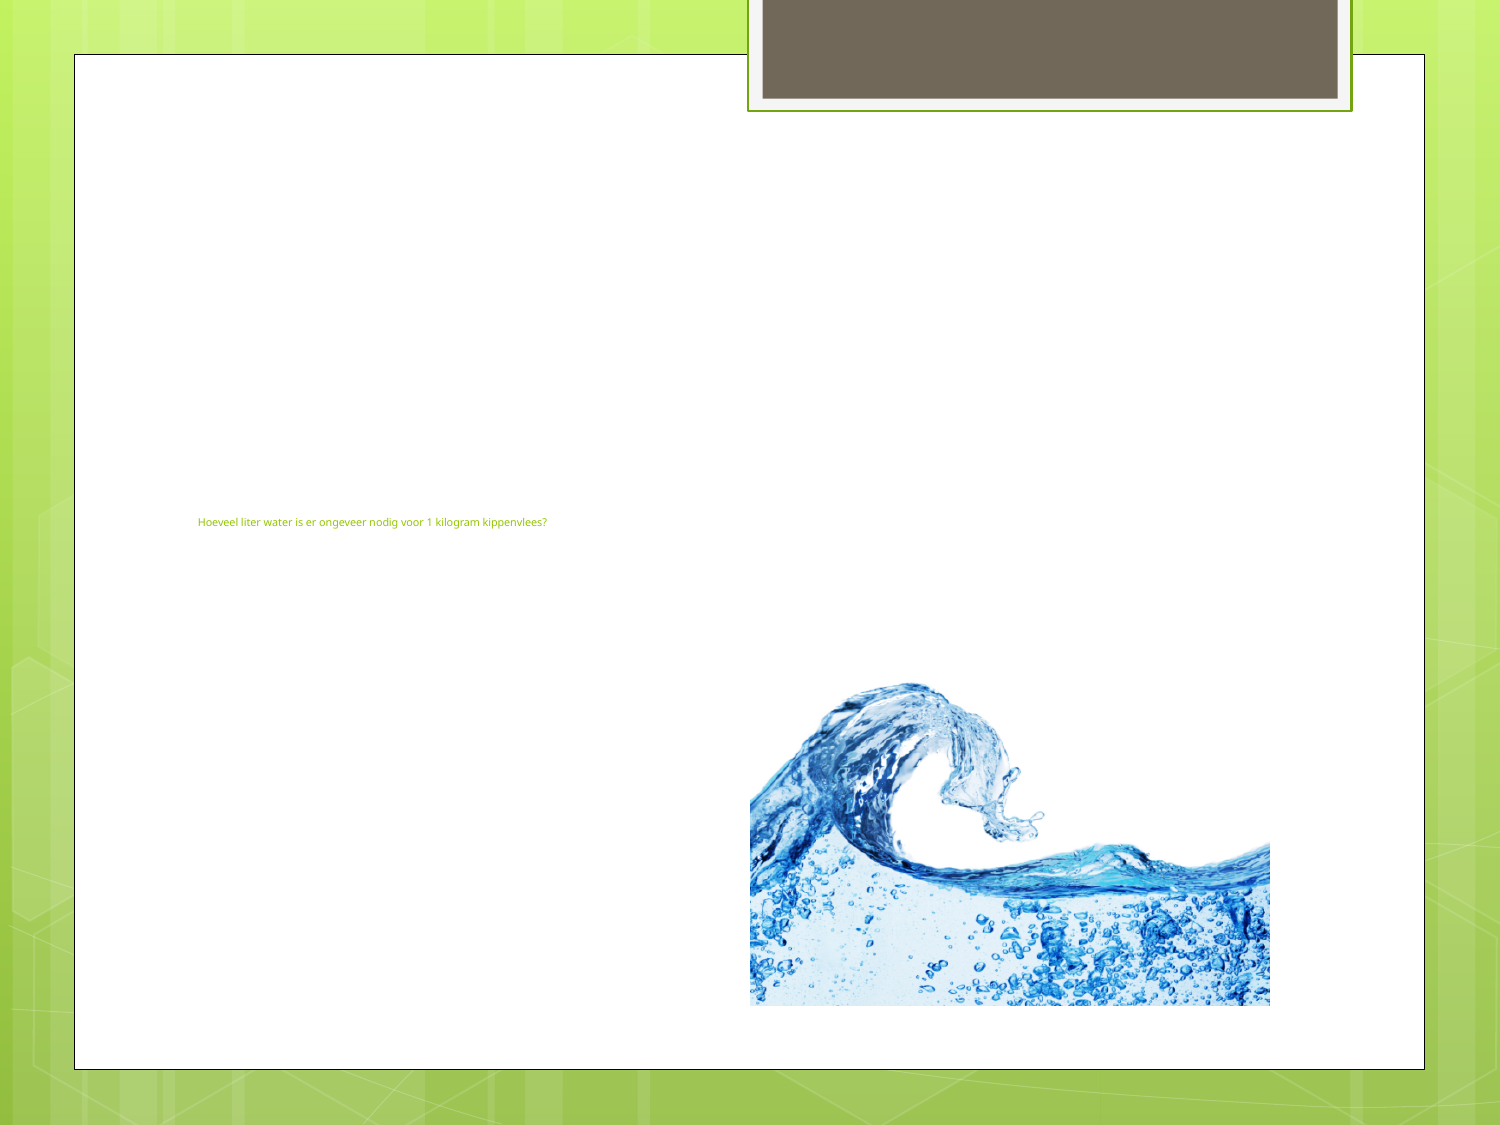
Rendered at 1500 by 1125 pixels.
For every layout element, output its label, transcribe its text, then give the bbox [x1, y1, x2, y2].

picture [749, 680, 1270, 1006]
title Hoeveel liter water is er ongeveer nodig voor 1 kilogram kippenvlees? [183, 361, 1336, 550]
